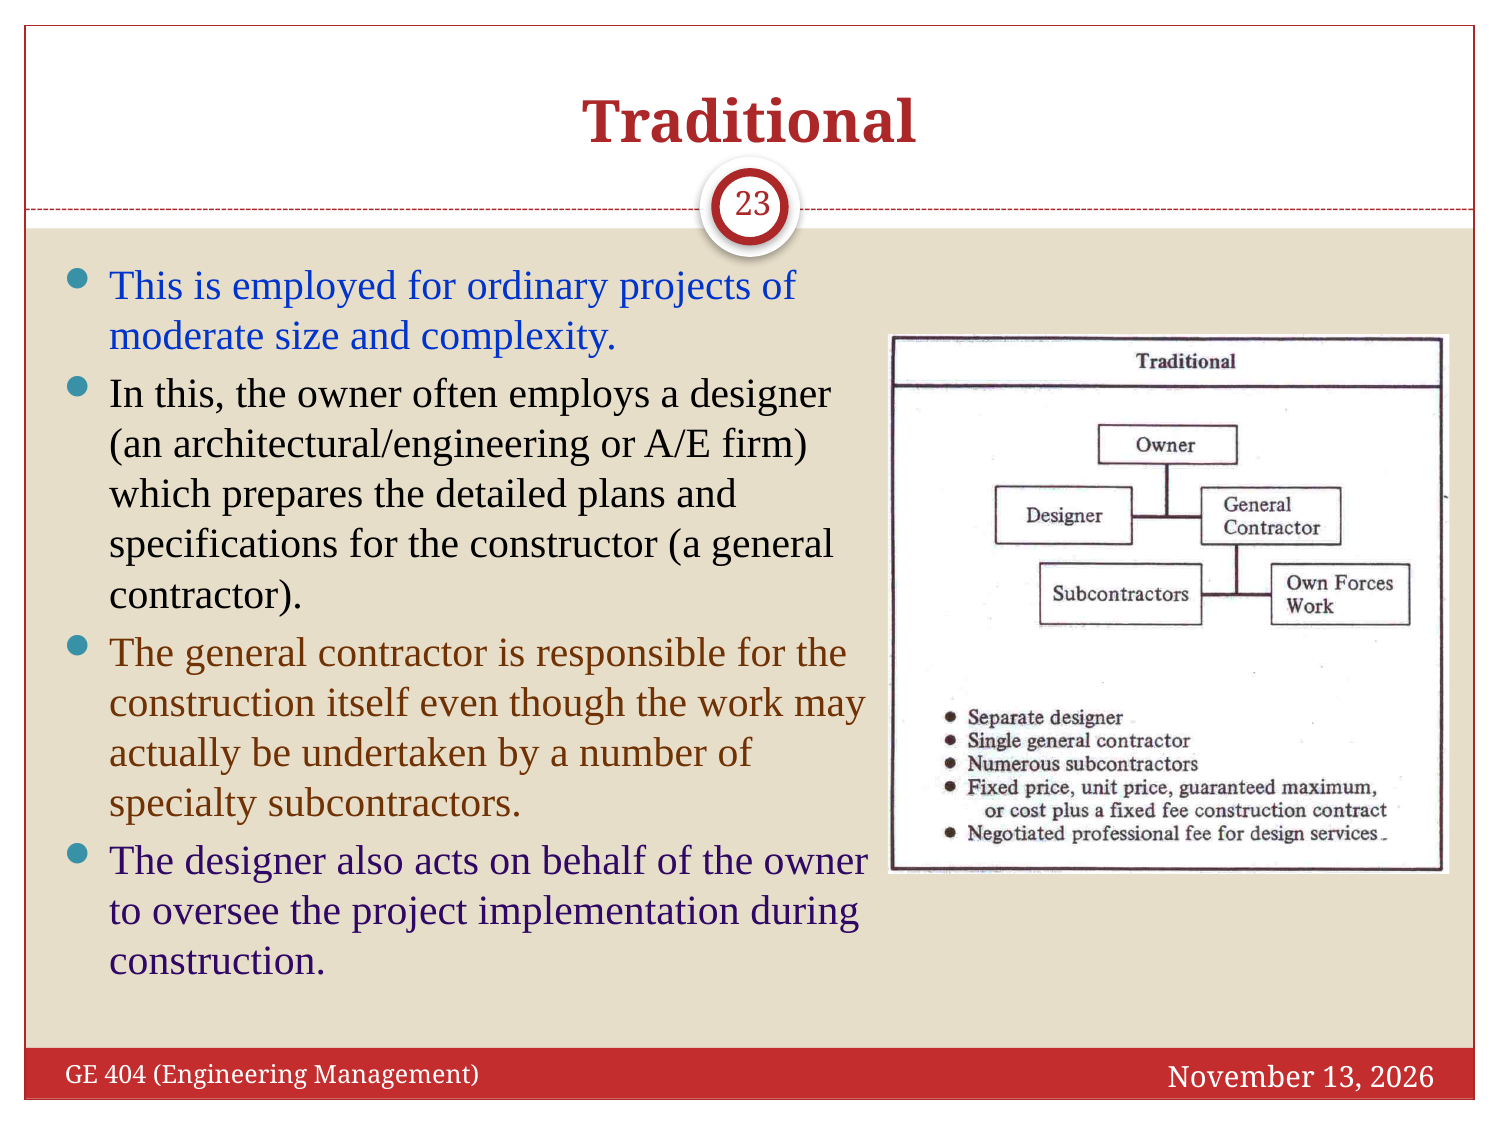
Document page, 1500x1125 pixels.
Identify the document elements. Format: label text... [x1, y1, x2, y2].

picture [887, 333, 1450, 874]
footer GE 404 (Engineering Management) [50, 1051, 638, 1112]
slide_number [950, 1050, 1450, 1111]
title Traditional [49, 37, 1450, 162]
slide_number 23 [715, 168, 791, 241]
list This is employed for ordinary projects of moderate size and complexity. In this, the owner often employs a designer (an architectural/engineering or A/E firm) which prepares the detailed plans and specifications for the constructor (a general contractor). The general contractor is responsible for the construction itself even though the work may actually be undertaken by a number of specialty subcontractors. The designer also acts on behalf of the owner to oversee the project implementation during construction. [49, 250, 888, 1001]
